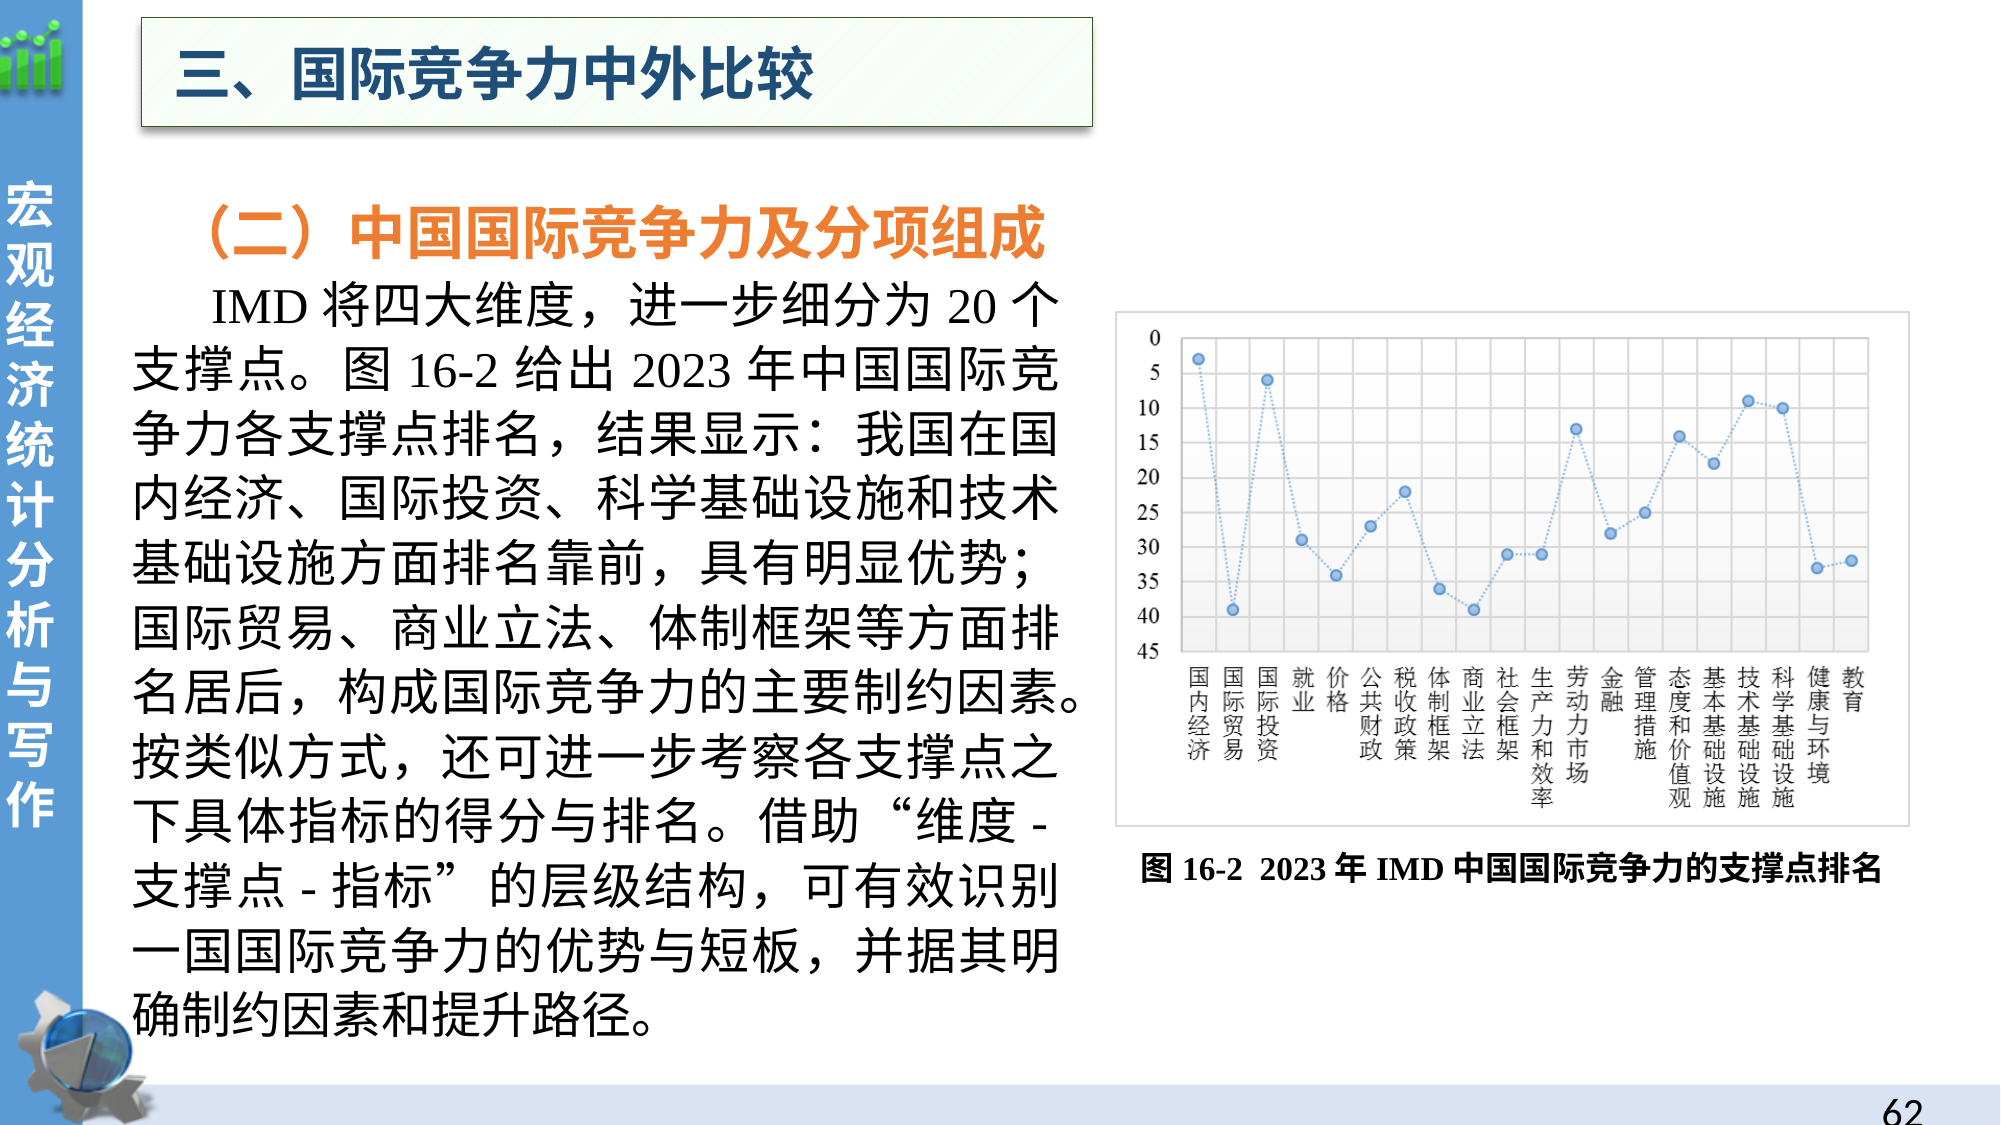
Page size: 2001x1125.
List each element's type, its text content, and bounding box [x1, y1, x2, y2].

list [108, 154, 1977, 1064]
picture [0, 0, 2001, 1125]
text_box 三、国际竞争力中外比较 [141, 17, 1093, 127]
text_box （二）中国国际竞争力及分项组成 IMD将四大维度，进一步细分为20个支撑点。图16-2给出2023年中国国际竞争力各支撑点排名，结果显示：我国在国内经济、国际投资、科学基础设施和技术基础设施方面排名靠前，具有明显优势；国际贸易、商业立法、体制框架等方面排名居后，构成国际竞争力的主要制约因素。按类似方式，还可进一步考察各支撑点之下具体指标的得分与排名。借助“维度-支撑点-指标”的层级结构，可有效识别一国国际竞争力的优势与短板，并据其明确制约因素和提升路径。 [116, 154, 1075, 848]
text_box 图16-2 2023年IMD中国国际竞争力的支撑点排名 [1096, 819, 1930, 895]
slide_number 61 [1786, 1085, 1940, 1125]
